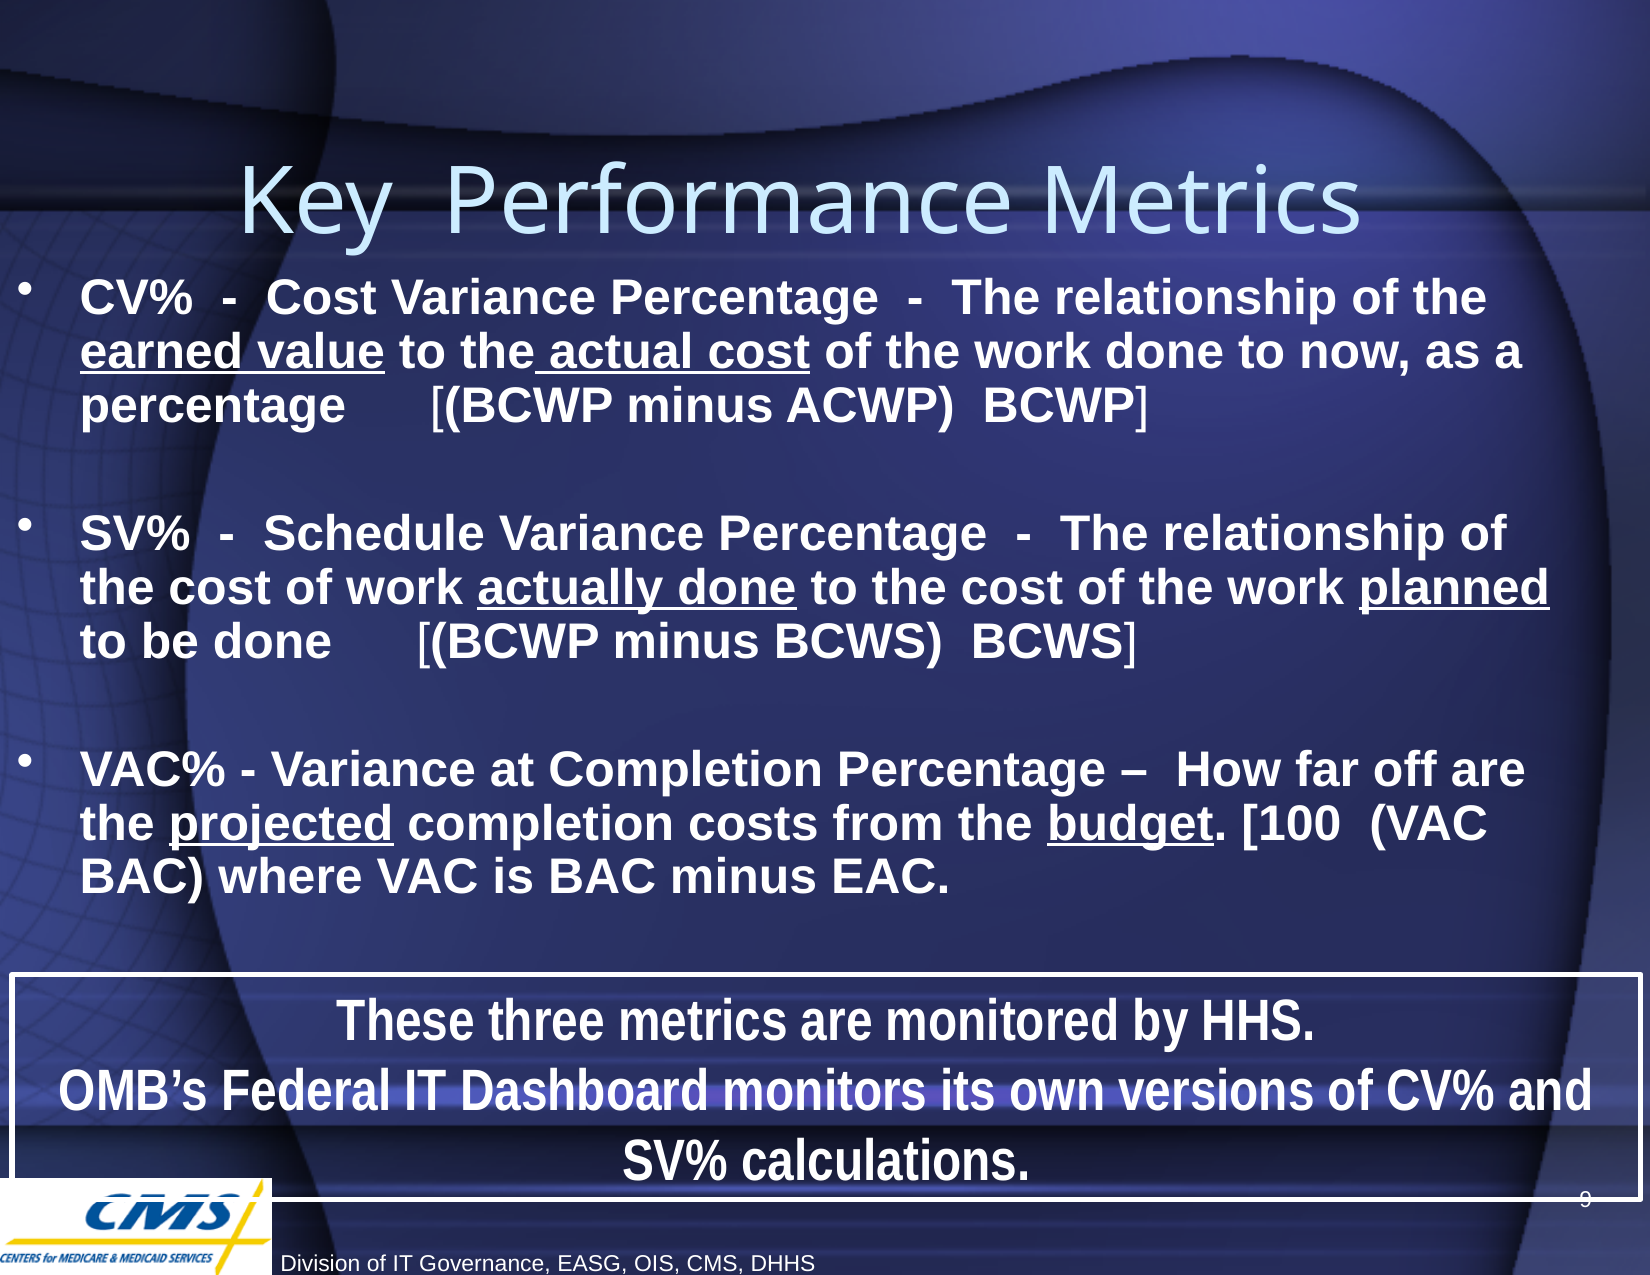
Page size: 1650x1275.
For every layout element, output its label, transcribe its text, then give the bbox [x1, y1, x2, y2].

text_box These three metrics are monitored by HHS. OMB’s Federal IT Dashboard monitors its own versions of CV% and SV% calculations. [11, 974, 1641, 1200]
slide_number 9 [1264, 1200, 1610, 1247]
title Key Performance Metrics [220, 111, 1609, 282]
picture [0, 0, 1650, 1275]
